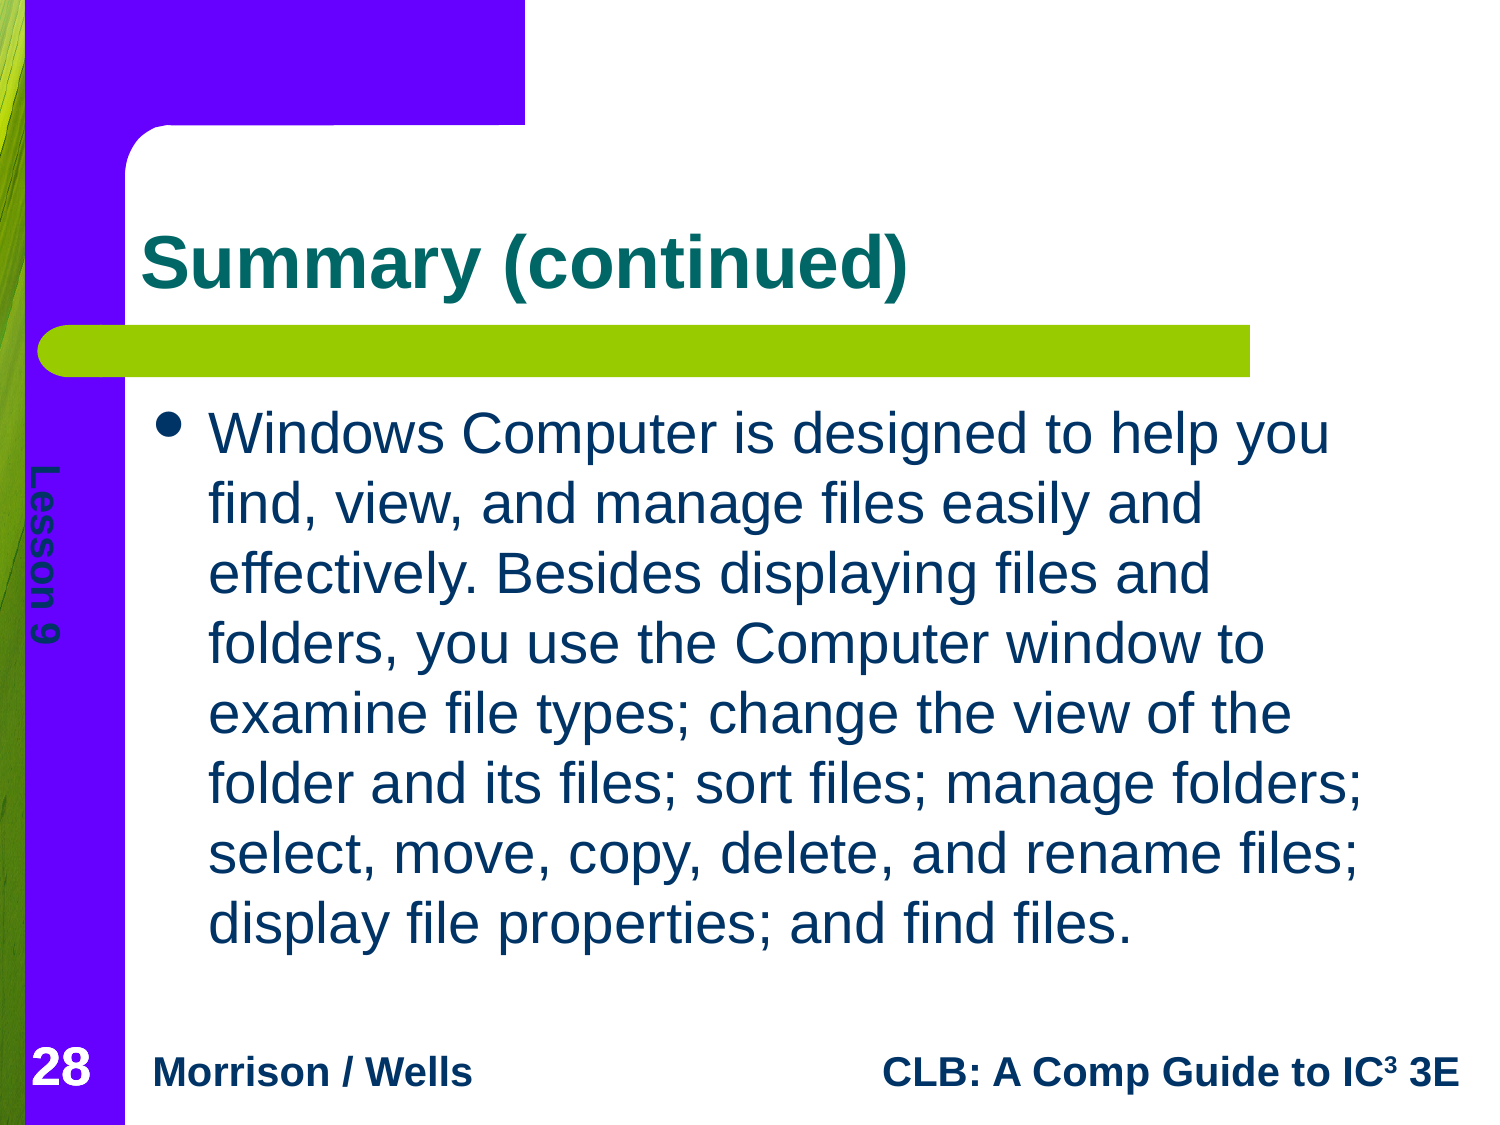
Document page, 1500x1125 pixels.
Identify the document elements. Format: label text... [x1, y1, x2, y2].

title Summary (continued) [124, 124, 1426, 313]
text_box 28 [13, 1023, 111, 1105]
picture [0, 0, 25, 1125]
list Windows Computer is designed to help you find, view, and manage files easily and effectively. Besides displaying files and folders, you use the Computer window to examine file types; change the view of the folder and its files; sort files; manage folders; select, move, copy, delete, and rename files; display file properties; and find files. [137, 387, 1400, 999]
